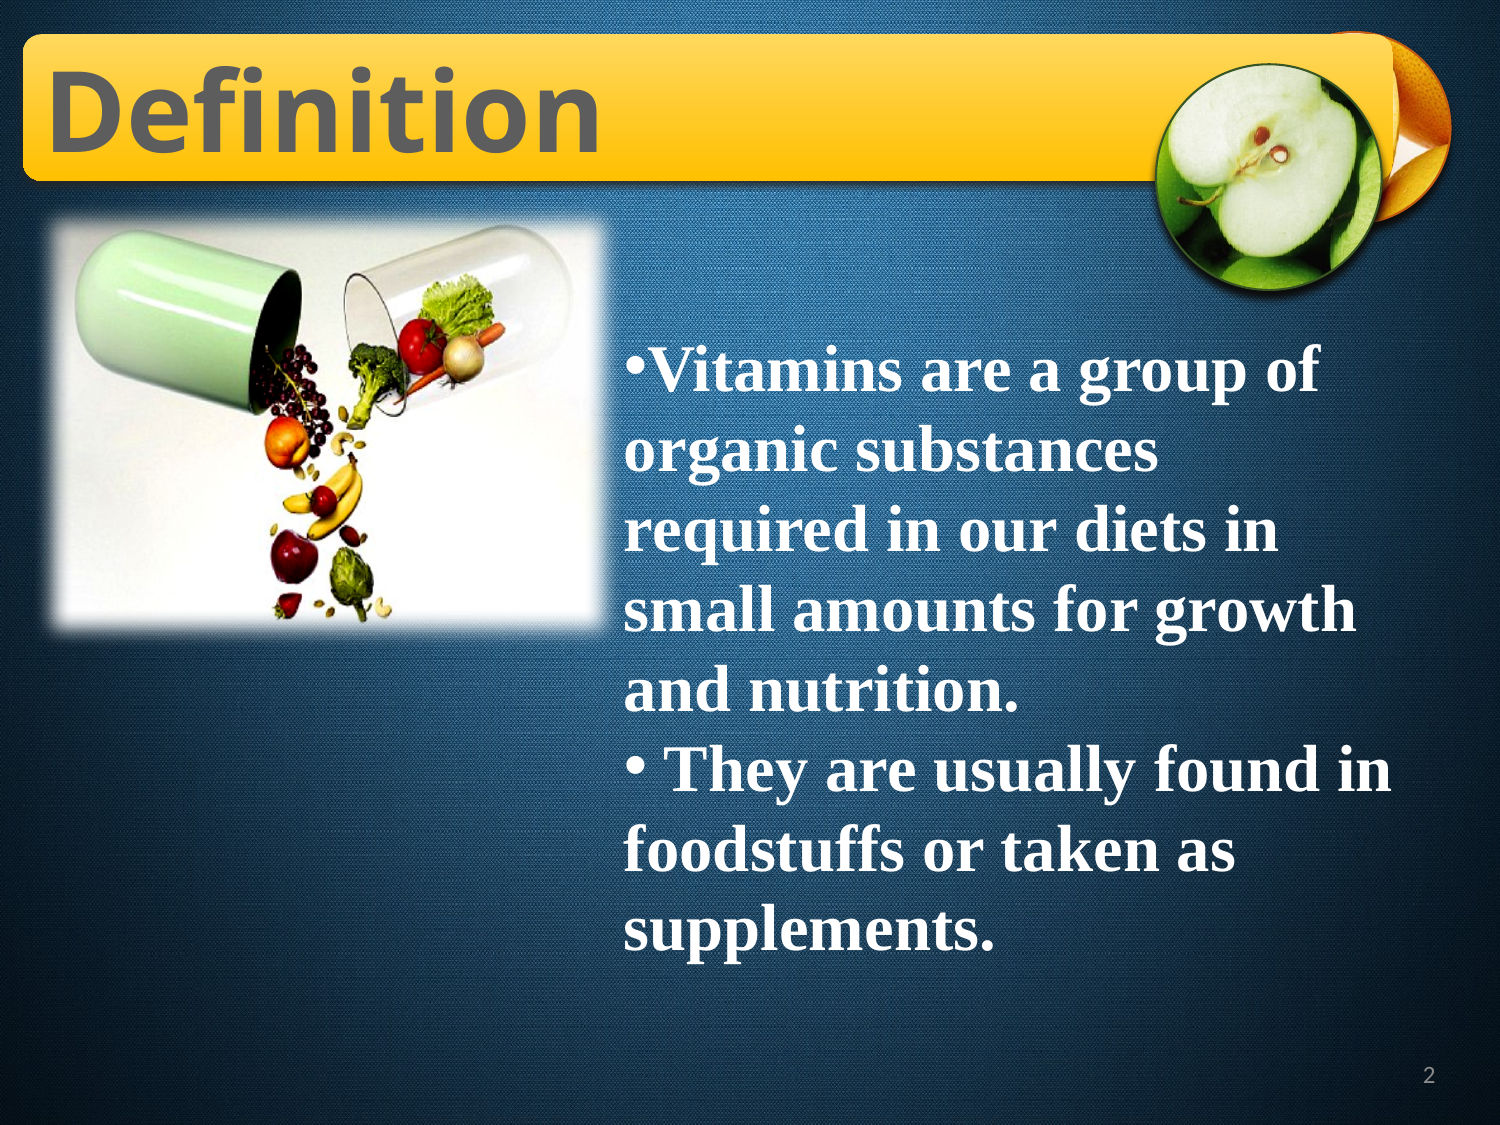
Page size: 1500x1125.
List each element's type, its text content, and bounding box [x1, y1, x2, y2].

slide_number 2 [1377, 1043, 1451, 1104]
text_box [1154, 63, 1383, 291]
text_box Definition [21, 33, 1394, 182]
text_box Vitamins are a group of organic substances required in our diets in small amounts for growth and nutrition. They are usually found in foodstuffs or taken as supplements. [609, 317, 1424, 972]
text_box [1386, 36, 1452, 220]
picture [0, 0, 1500, 1125]
